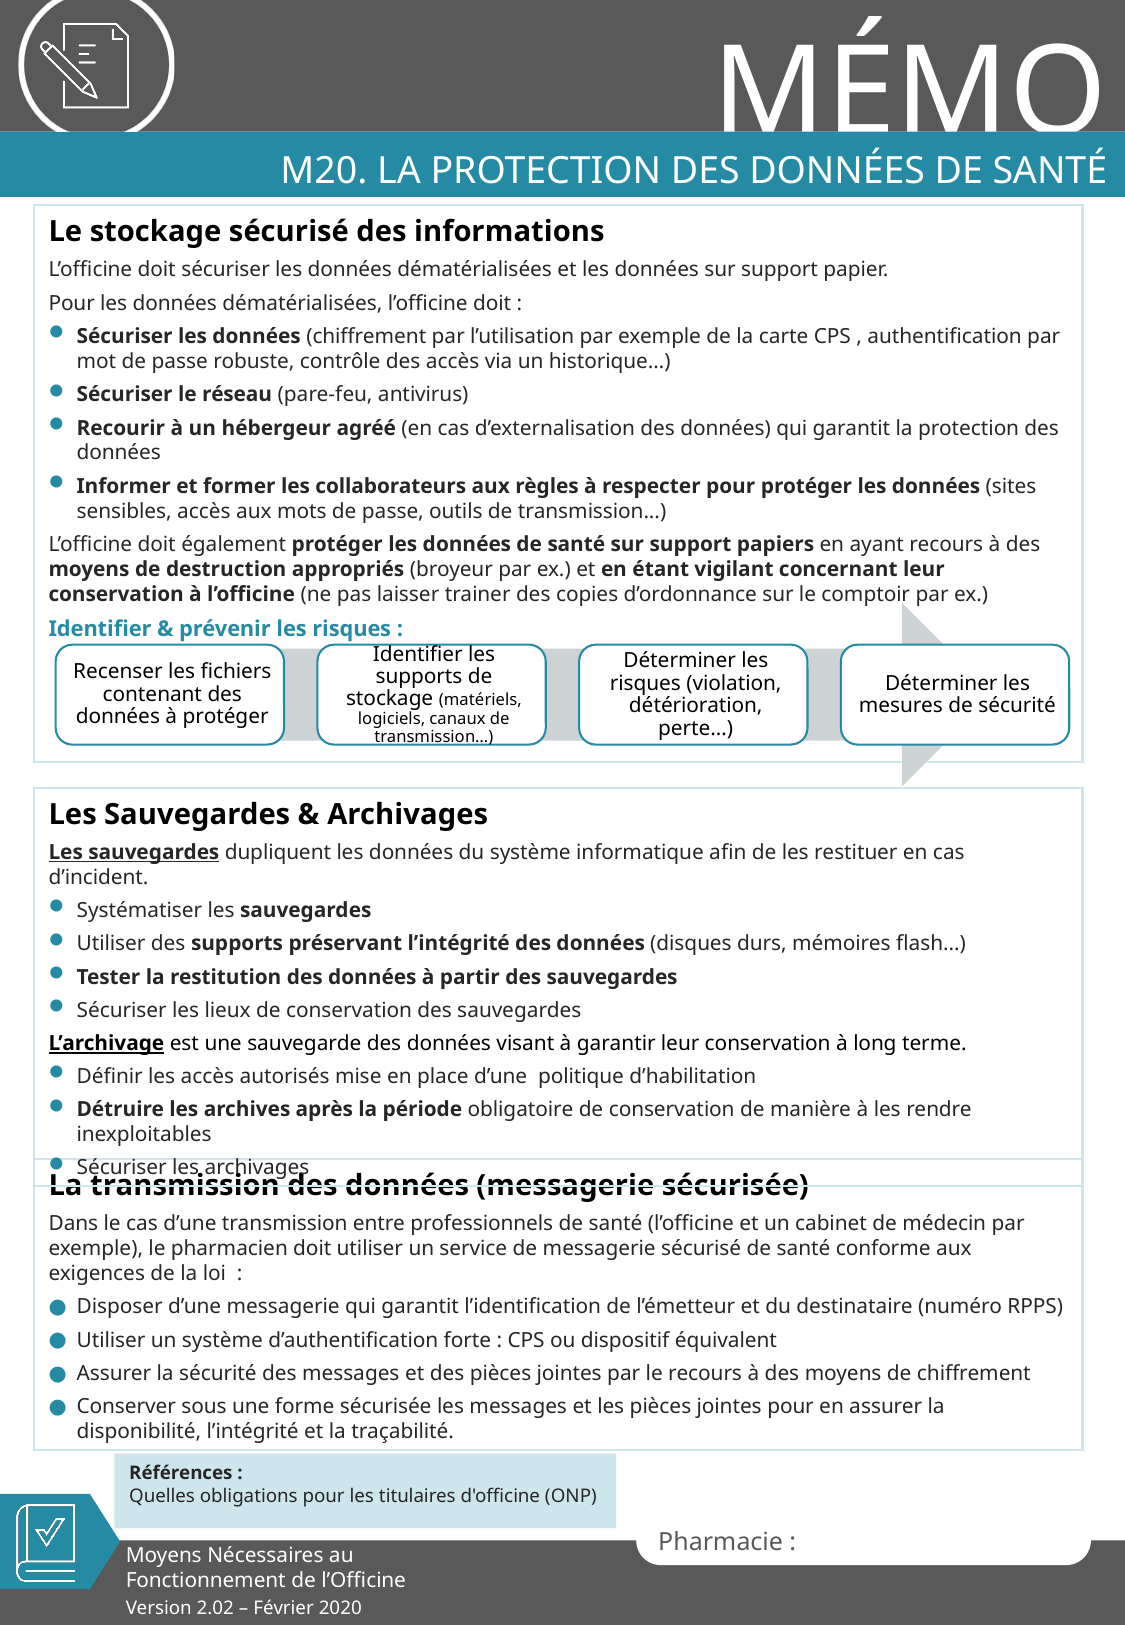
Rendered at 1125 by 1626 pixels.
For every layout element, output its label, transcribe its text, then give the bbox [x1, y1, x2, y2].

text_box Les Sauvegardes & Archivages Les sauvegardes dupliquent les données du système informatique afin de les restituer en cas d’incident. Systématiser les sauvegardes Utiliser des supports préservant l’intégrité des données (disques durs, mémoires flash...) Tester la restitution des données à partir des sauvegardes Sécuriser les lieux de conservation des sauvegardes L’archivage est une sauvegarde des données visant à garantir leur conservation à long terme. Définir les accès autorisés mise en place d’une politique d’habilitation Détruire les archives après la période obligatoire de conservation de manière à les rendre inexploitables Sécuriser les archivages [33, 787, 1084, 1187]
text_box La transmission des données (messagerie sécurisée) Dans le cas d’une transmission entre professionnels de santé (l’officine et un cabinet de médecin par exemple), le pharmacien doit utiliser un service de messagerie sécurisé de santé conforme aux exigences de la loi : Disposer d’une messagerie qui garantit l’identification de l’émetteur et du destinataire (numéro RPPS) Utiliser un système d’authentification forte : CPS ou dispositif équivalent Assurer la sécurité des messages et des pièces jointes par le recours à des moyens de chiffrement Conserver sous une forme sécurisée les messages et les pièces jointes pour en assurer la disponibilité, l’intégrité et la traçabilité. [33, 1187, 1084, 1451]
picture [18, 0, 175, 132]
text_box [55, 602, 1070, 787]
text_box Le stockage sécurisé des informations L’officine doit sécuriser les données dématérialisées et les données sur support papier. Pour les données dématérialisées, l’officine doit : Sécuriser les données (chiffrement par l’utilisation par exemple de la carte CPS , authentification par mot de passe robuste, contrôle des accès via un historique…) Sécuriser le réseau (pare-feu, antivirus) Recourir à un hébergeur agréé (en cas d’externalisation des données) qui garantit la protection des données Informer et former les collaborateurs aux règles à respecter pour protéger les données (sites sensibles, accès aux mots de passe, outils de transmission...) L’officine doit également protéger les données de santé sur support papiers en ayant recours à des moyens de destruction appropriés (broyeur par ex.) et en étant vigilant concernant leur conservation à l’officine (ne pas laisser trainer des copies d’ordonnance sur le comptoir par ex.) Identifier & prévenir les risques : [33, 204, 1084, 763]
picture [16, 1504, 75, 1582]
title M20. la protection des données DE SAnté [33, 142, 1123, 199]
text_box Références : Quelles obligations pour les titulaires d'officine (ONP) [114, 1453, 617, 1529]
